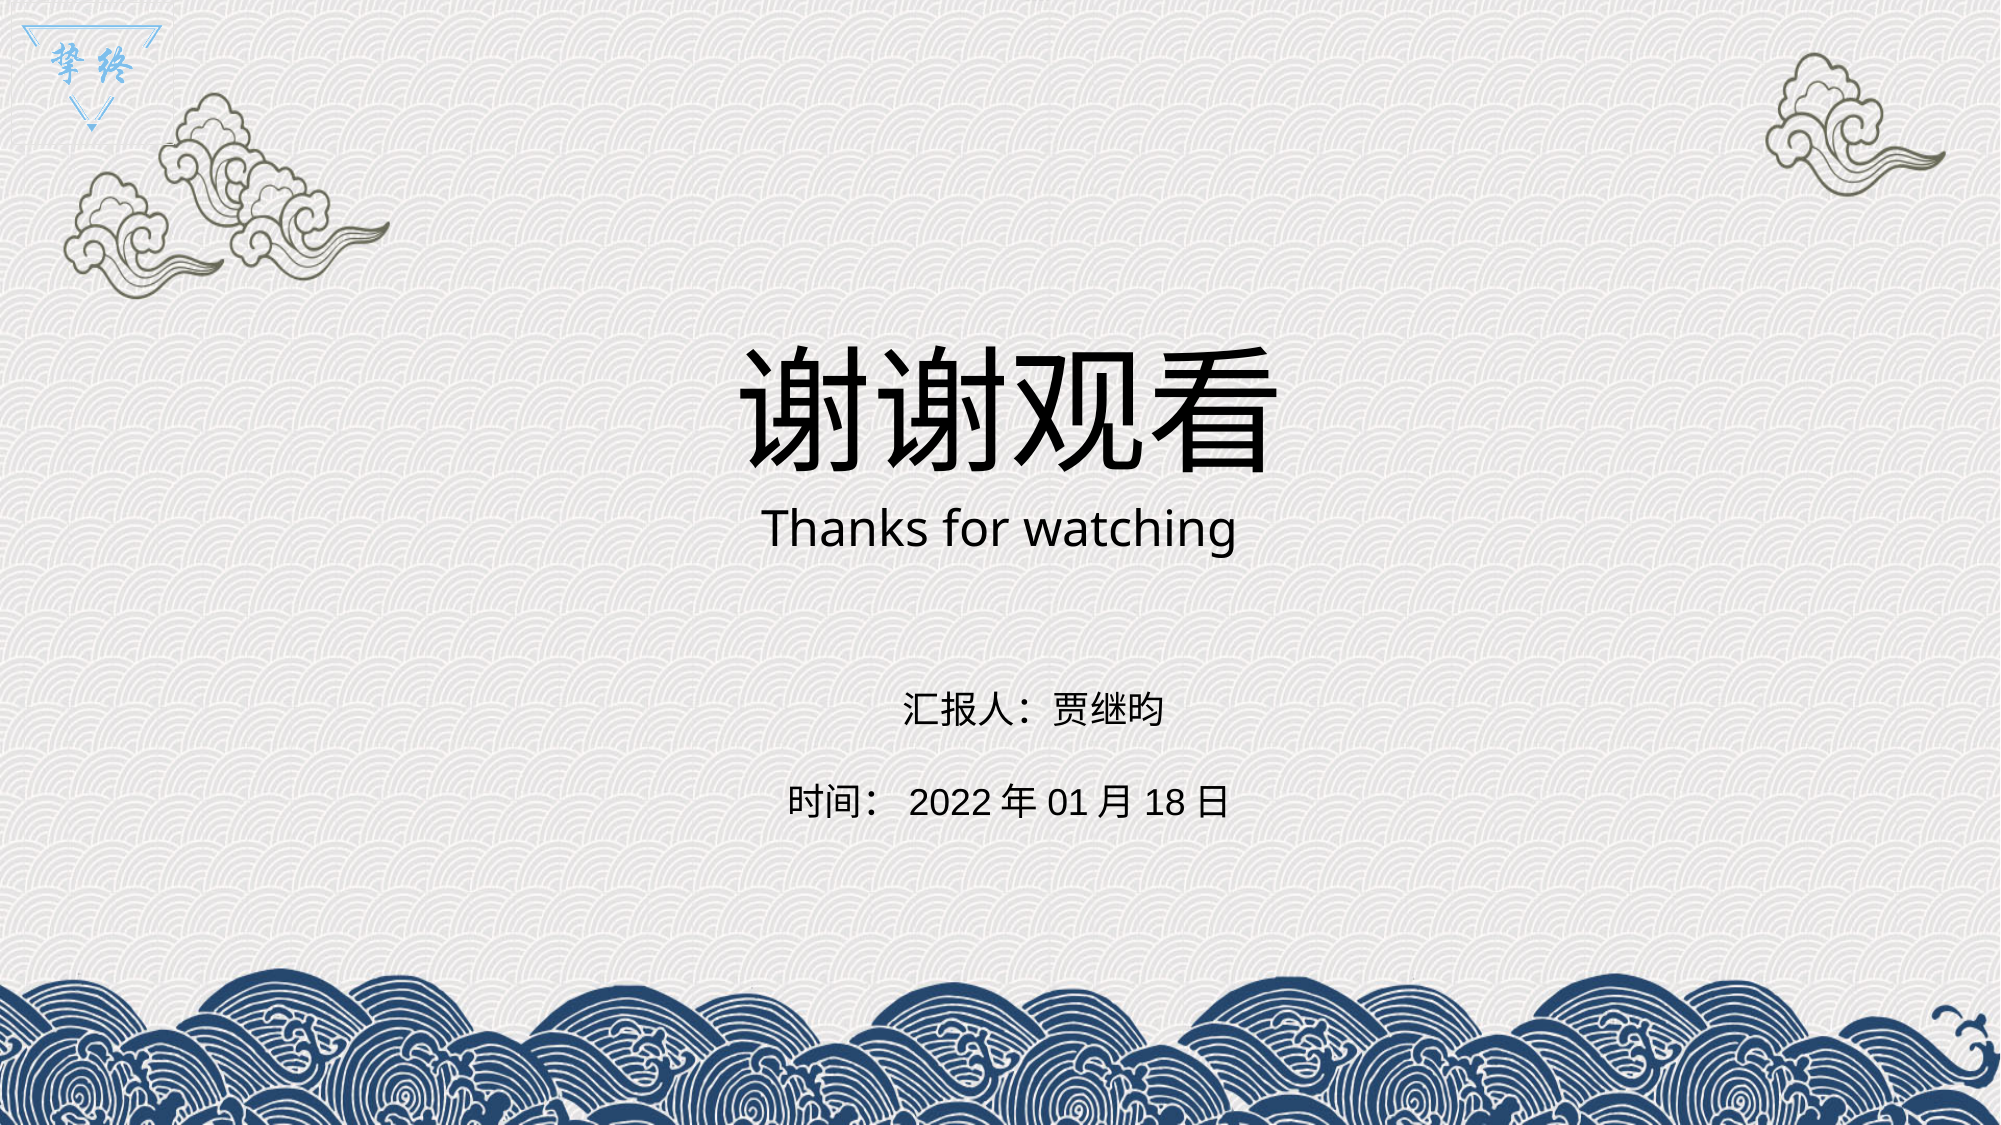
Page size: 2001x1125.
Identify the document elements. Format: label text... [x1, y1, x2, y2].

text_box 谢谢观看 [587, 316, 1433, 488]
text_box Thanks for watching [523, 488, 1477, 564]
text_box 汇报人：贾继昀 [877, 678, 1191, 739]
text_box 时间：2022年01月18日 [771, 770, 1248, 830]
picture [0, 0, 2001, 1125]
